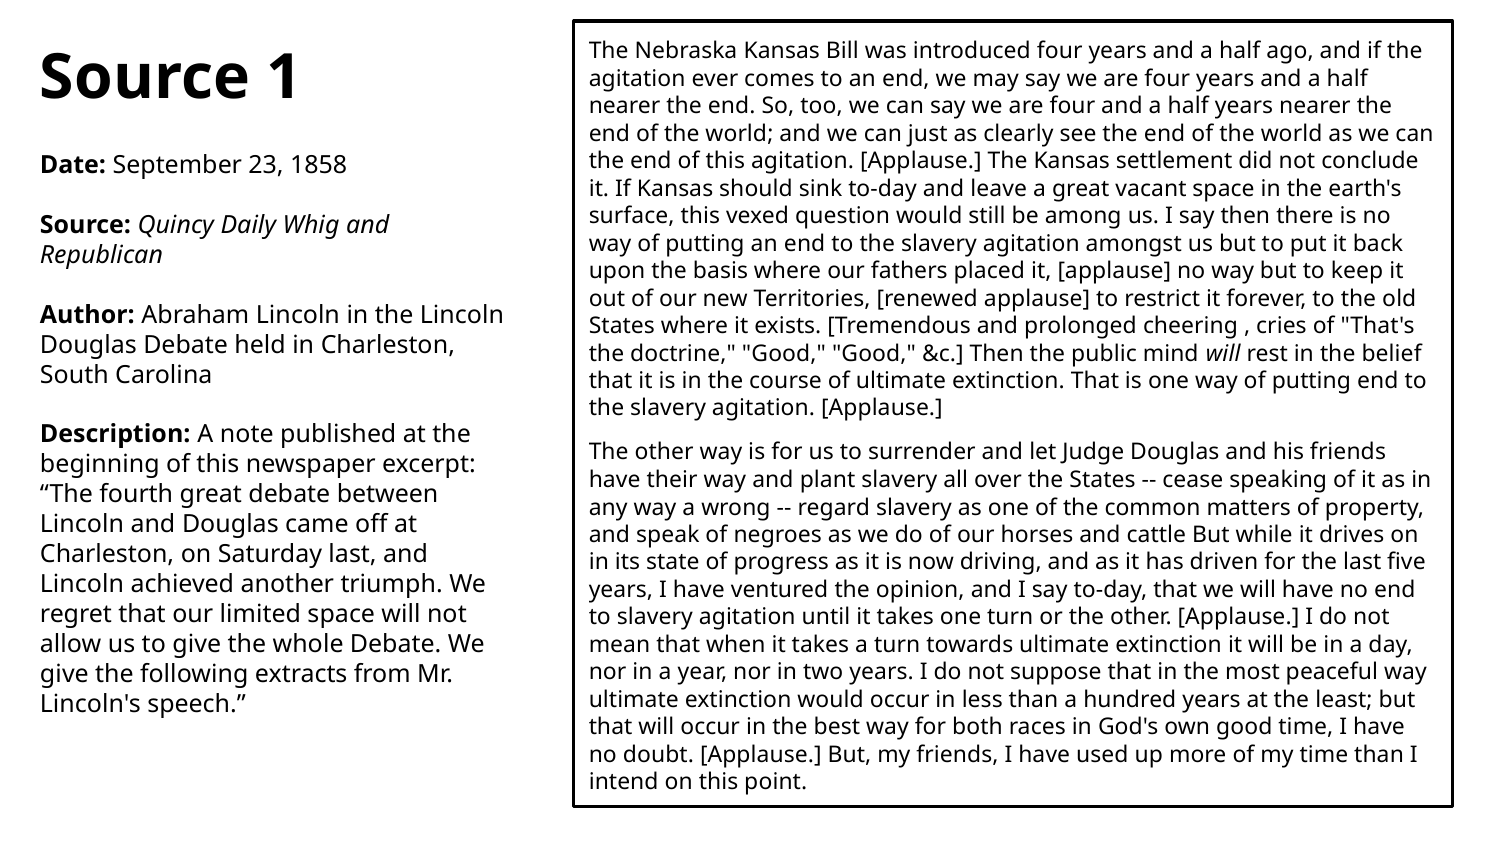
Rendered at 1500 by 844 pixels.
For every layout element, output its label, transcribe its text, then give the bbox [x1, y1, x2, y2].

text_box Source 1 Date: September 23, 1858 Source: Quincy Daily Whig and Republican Author: Abraham Lincoln in the Lincoln Douglas Debate held in Charleston, South Carolina Description: A note published at the beginning of this newspaper excerpt: “The fourth great debate between Lincoln and Douglas came off at Charleston, on Saturday last, and Lincoln achieved another triumph. We regret that our limited space will not allow us to give the whole Debate. We give the following extracts from Mr. Lincoln's speech.” [24, 21, 534, 749]
text_box The Nebraska Kansas Bill was introduced four years and a half ago, and if the agitation ever comes to an end, we may say we are four years and a half nearer the end. So, too, we can say we are four and a half years nearer the end of the world; and we can just as clearly see the end of the world as we can the end of this agitation. [Applause.] The Kansas settlement did not conclude it. If Kansas should sink to-day and leave a great vacant space in the earth's surface, this vexed question would still be among us. I say then there is no way of putting an end to the slavery agitation amongst us but to put it back upon the basis where our fathers placed it, [applause] no way but to keep it out of our new Territories, [renewed applause] to restrict it forever, to the old States where it exists. [Tremendous and prolonged cheering , cries of "That's the doctrine," "Good," "Good," &c.] Then the public mind will rest in the belief that it is in the course of ultimate extinction. That is one way of putting end to the slavery agitation. [Applause.] The other way is for us to surrender and let Judge Douglas and his friends have their way and plant slavery all over the States -- cease speaking of it as in any way a wrong -- regard slavery as one of the common matters of property, and speak of negroes as we do of our horses and cattle But while it drives on in its state of progress as it is now driving, and as it has driven for the last five years, I have ventured the opinion, and I say to-day, that we will have no end to slavery agitation until it takes one turn or the other. [Applause.] I do not mean that when it takes a turn towards ultimate extinction it will be in a day, nor in a year, nor in two years. I do not suppose that in the most peaceful way ultimate extinction would occur in less than a hundred years at the least; but that will occur in the best way for both races in God's own good time, I have no doubt. [Applause.] But, my friends, I have used up more of my time than I intend on this point. [573, 21, 1453, 807]
